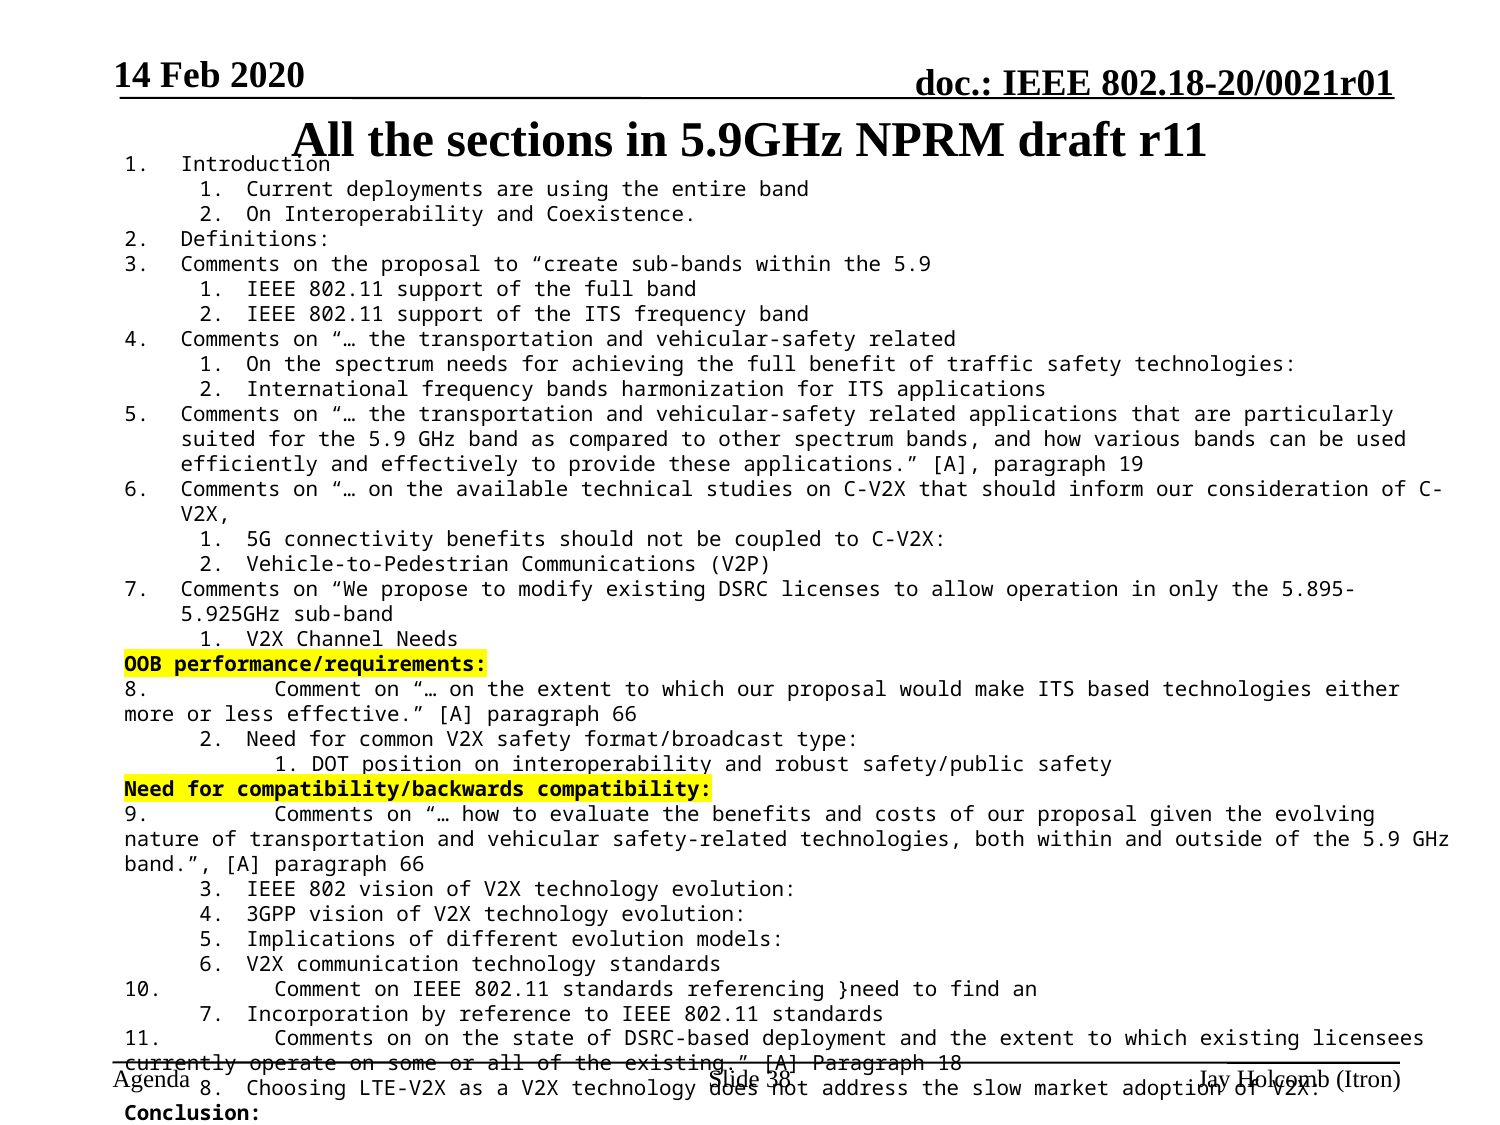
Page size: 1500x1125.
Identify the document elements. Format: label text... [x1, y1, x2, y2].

list Introduction Current deployments are using the entire band On Interoperability and Coexistence. Definitions: Comments on the proposal to “create sub-bands within the 5.9 IEEE 802.11 support of the full band IEEE 802.11 support of the ITS frequency band Comments on “… the transportation and vehicular-safety related On the spectrum needs for achieving the full benefit of traffic safety technologies: International frequency bands harmonization for ITS applications Comments on “… the transportation and vehicular-safety related applications that are particularly suited for the 5.9 GHz band as compared to other spectrum bands, and how various bands can be used efficiently and effectively to provide these applications.” [A], paragraph 19 Comments on “… on the available technical studies on C-V2X that should inform our consideration of C-V2X, 5G connectivity benefits should not be coupled to C-V2X: Vehicle-to-Pedestrian Communications (V2P) Comments on “We propose to modify existing DSRC licenses to allow operation in only the 5.895-5.925GHz sub-band V2X Channel Needs OOB performance/requirements: 8. Comment on “… on the extent to which our proposal would make ITS based technologies either more or less effective.” [A] paragraph 66 Need for common V2X safety format/broadcast type: DOT position on interoperability and robust safety/public safety Need for compatibility/backwards compatibility: 9. Comments on “… how to evaluate the benefits and costs of our proposal given the evolving nature of transportation and vehicular safety-related technologies, both within and outside of the 5.9 GHz band.”, [A] paragraph 66 IEEE 802 vision of V2X technology evolution: 3GPP vision of V2X technology evolution: Implications of different evolution models: V2X communication technology standards 10. Comment on IEEE 802.11 standards referencing }need to find an Incorporation by reference to IEEE 802.11 standards 11. Comments on on the state of DSRC-based deployment and the extent to which existing licensees currently operate on some or all of the existing.” [A] Paragraph 18 Choosing LTE-V2X as a V2X technology does not address the slow market adoption of V2X: Conclusion: [108, 142, 1471, 819]
title All the sections in 5.9GHz NPRM draft r11 [112, 94, 1388, 179]
slide_number Slide 38 [699, 1061, 800, 1123]
footer Jay Holcomb (Itron) [878, 1061, 1402, 1093]
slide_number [113, 49, 476, 94]
